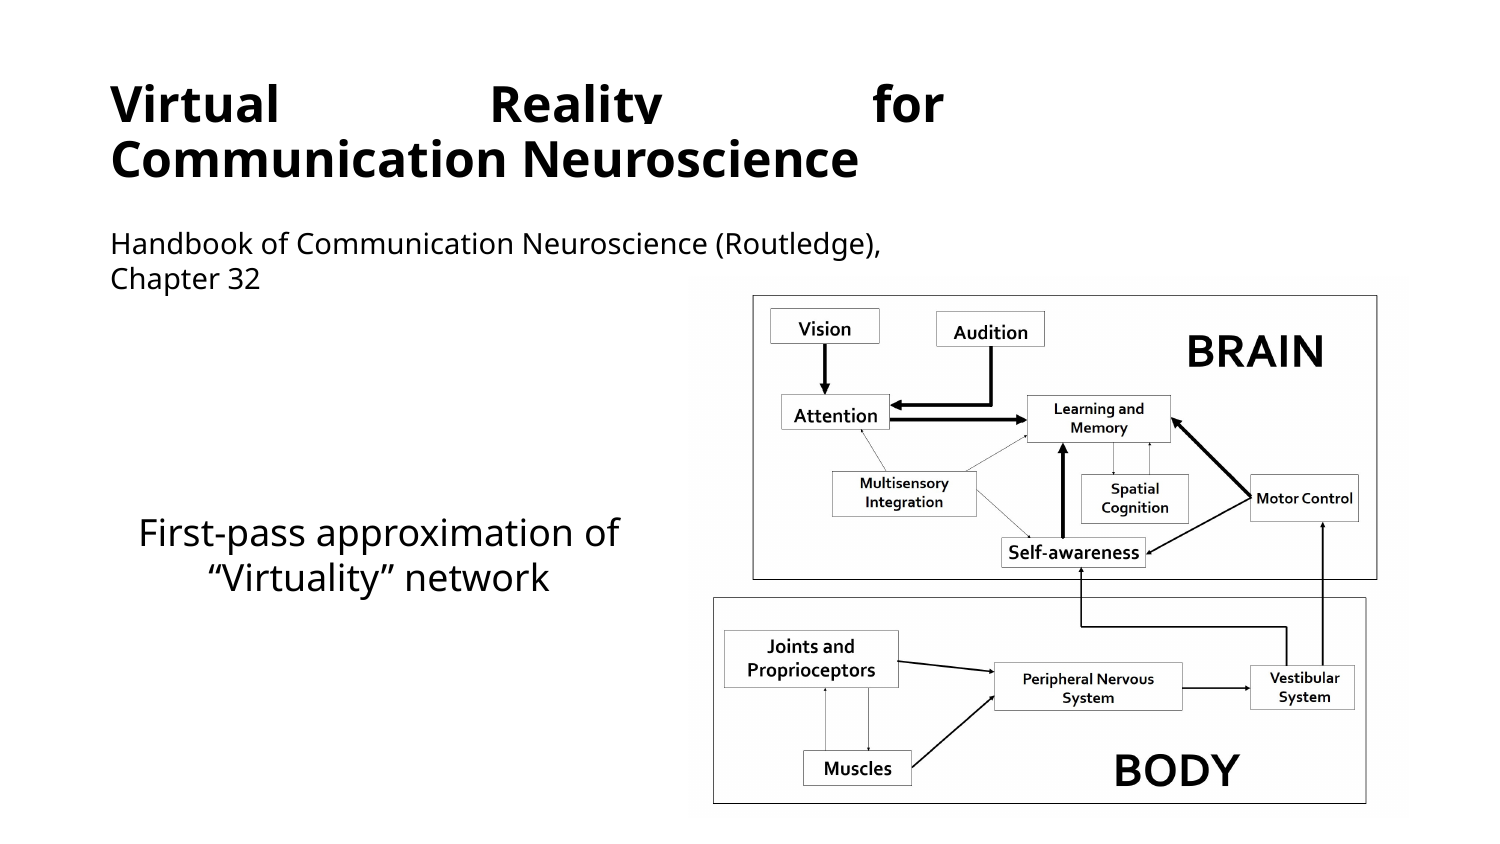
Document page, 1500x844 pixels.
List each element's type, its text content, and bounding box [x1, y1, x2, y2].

picture [687, 276, 1409, 818]
text_box Virtual Reality for Communication Neuroscience [95, 64, 961, 210]
text_box First-pass approximation of “Virtuality” network [115, 493, 643, 601]
text_box Handbook of Communication Neuroscience (Routledge), Chapter 32 [95, 210, 961, 268]
